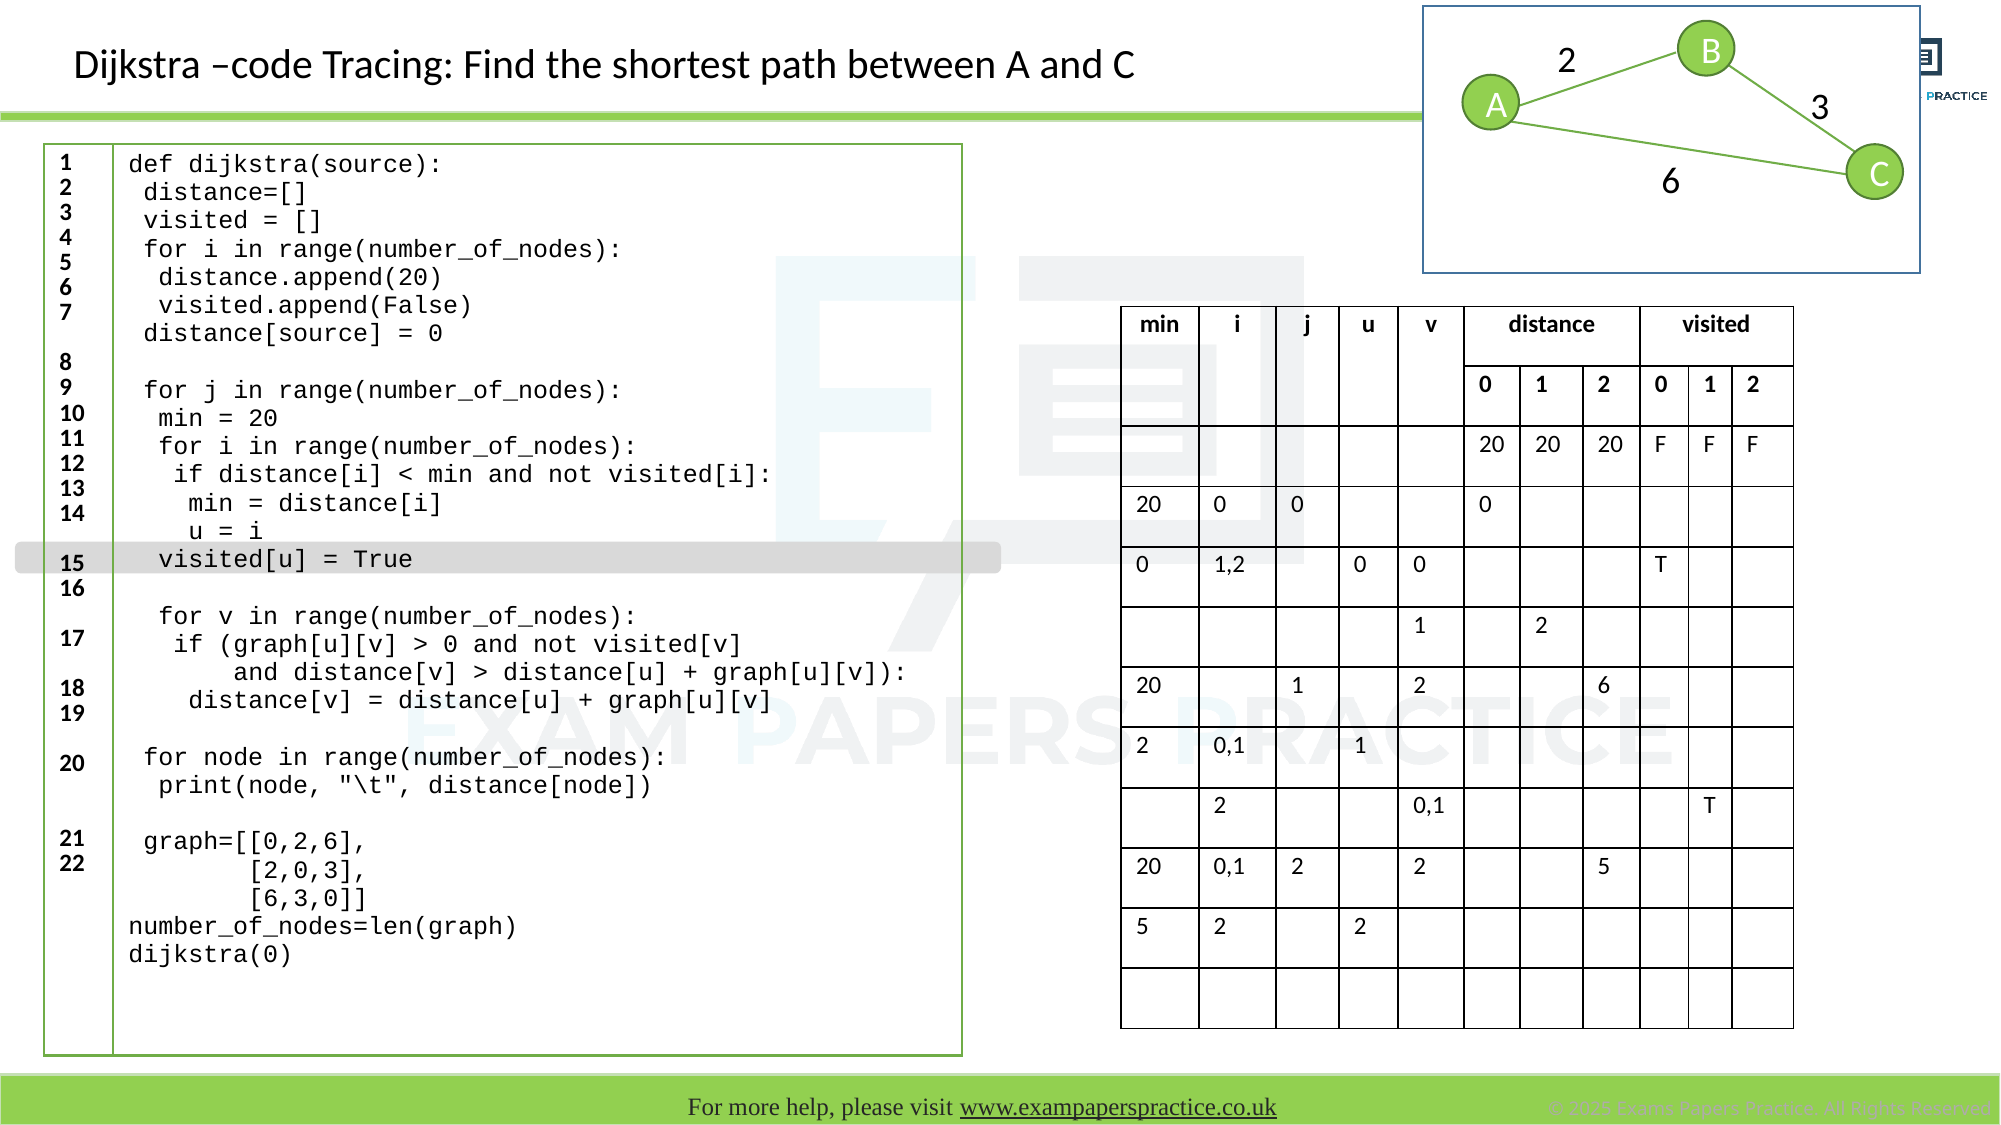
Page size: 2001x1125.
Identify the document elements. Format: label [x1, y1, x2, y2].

table_cell [1399, 849, 1463, 907]
table_cell [1584, 789, 1639, 847]
table_cell [1200, 969, 1275, 1028]
table_cell [1399, 548, 1463, 606]
table_cell [1340, 548, 1397, 606]
table_cell [1200, 728, 1275, 787]
table_cell [1399, 789, 1463, 847]
table_header [1399, 307, 1463, 425]
table_cell [1465, 668, 1519, 726]
table_cell [1521, 548, 1582, 606]
table_cell [1399, 608, 1463, 666]
table_cell [1733, 548, 1793, 606]
table_cell [1689, 728, 1731, 787]
text_box [14, 541, 43, 574]
table_cell [1340, 909, 1397, 967]
table_cell [1340, 849, 1397, 907]
table_cell [1733, 668, 1793, 726]
table_cell [1399, 668, 1463, 726]
table_header [1277, 307, 1338, 425]
table_cell [1584, 487, 1639, 546]
table_cell [1399, 427, 1463, 486]
table_cell [1641, 969, 1688, 1028]
table_cell [1122, 849, 1198, 907]
table_cell [1465, 849, 1519, 907]
table_header [45, 145, 112, 1054]
table_cell [1122, 608, 1198, 666]
table_cell [1733, 849, 1793, 907]
table_cell [1584, 427, 1639, 486]
table_cell [1689, 548, 1731, 606]
table_cell [1641, 789, 1688, 847]
table_cell [1584, 668, 1639, 726]
table_header [1200, 307, 1275, 425]
table_cell [1340, 427, 1397, 486]
table_header [114, 145, 961, 1054]
table_cell [1689, 849, 1731, 907]
table_cell [1465, 728, 1519, 787]
table_cell [1521, 849, 1582, 907]
table_cell [1521, 487, 1582, 546]
table_cell [1465, 909, 1519, 967]
table_cell [1689, 427, 1731, 486]
table_cell [1122, 909, 1198, 967]
text_box [963, 541, 1002, 574]
table_cell [1465, 487, 1519, 546]
table_header [1340, 307, 1397, 425]
table_header [1465, 307, 1639, 365]
table_cell [1689, 367, 1731, 425]
table_cell [1521, 427, 1582, 486]
table_cell [1465, 367, 1519, 425]
table_cell [1521, 789, 1582, 847]
table_cell [1277, 969, 1338, 1028]
table_cell [1641, 487, 1688, 546]
table_cell [1340, 789, 1397, 847]
table_cell [1641, 427, 1688, 486]
table_cell [1641, 367, 1688, 425]
table_cell [1641, 728, 1688, 787]
table_cell [1733, 608, 1793, 666]
table_cell [1465, 427, 1519, 486]
table_cell [1521, 608, 1582, 666]
table_cell [1399, 487, 1463, 546]
table_cell [1733, 789, 1793, 847]
table_cell [1200, 789, 1275, 847]
table_cell [1340, 728, 1397, 787]
table_cell [1340, 969, 1397, 1028]
table_cell [1277, 668, 1338, 726]
table_cell [1584, 548, 1639, 606]
table_cell [1200, 548, 1275, 606]
table_cell [1200, 849, 1275, 907]
table_cell [1521, 909, 1582, 967]
table_cell [1733, 728, 1793, 787]
table_cell [1340, 608, 1397, 666]
table_cell [1277, 909, 1338, 967]
text_box [58, 29, 1152, 94]
table_cell [1689, 608, 1731, 666]
table_cell [1277, 849, 1338, 907]
table_cell [1277, 728, 1338, 787]
table_cell [1733, 909, 1793, 967]
table_cell [1399, 909, 1463, 967]
table_cell [1584, 728, 1639, 787]
table_cell [1733, 427, 1793, 486]
table_cell [1122, 969, 1198, 1028]
table_cell [1277, 608, 1338, 666]
table_cell [1521, 969, 1582, 1028]
table_cell [1733, 487, 1793, 546]
table_cell [1584, 367, 1639, 425]
table_cell [1584, 608, 1639, 666]
table_cell [1277, 789, 1338, 847]
table_cell [1689, 487, 1731, 546]
table_cell [1399, 969, 1463, 1028]
table_cell [1521, 668, 1582, 726]
table_cell [1521, 367, 1582, 425]
table_cell [1689, 789, 1731, 847]
table_cell [1200, 909, 1275, 967]
table_cell [1584, 909, 1639, 967]
table_cell [1689, 969, 1731, 1028]
table_cell [1584, 969, 1639, 1028]
table_cell [1122, 487, 1198, 546]
table_cell [1733, 367, 1793, 425]
text_box [1422, 5, 1921, 274]
table_cell [1465, 608, 1519, 666]
table_cell [1277, 548, 1338, 606]
table_cell [1733, 969, 1793, 1028]
table_cell [1465, 548, 1519, 606]
table_cell [1122, 427, 1198, 486]
table_cell [1200, 608, 1275, 666]
table_cell [1122, 789, 1198, 847]
table_cell [1641, 608, 1688, 666]
table_cell [1641, 668, 1688, 726]
table_cell [1641, 548, 1688, 606]
table_cell [1122, 728, 1198, 787]
table_cell [1399, 728, 1463, 787]
table_cell [1521, 728, 1582, 787]
table_cell [1277, 487, 1338, 546]
table_header [1122, 307, 1198, 425]
table_cell [1584, 849, 1639, 907]
table_cell [1641, 909, 1688, 967]
table_cell [1122, 548, 1198, 606]
table_cell [1200, 487, 1275, 546]
table_cell [1200, 427, 1275, 486]
table_cell [1641, 849, 1688, 907]
table_cell [1340, 668, 1397, 726]
table_cell [1465, 789, 1519, 847]
table_cell [1689, 909, 1731, 967]
table_cell [1277, 427, 1338, 486]
table_cell [1200, 668, 1275, 726]
table_cell [1465, 969, 1519, 1028]
table_cell [1689, 668, 1731, 726]
table_cell [1122, 668, 1198, 726]
table_header [1641, 307, 1793, 365]
table_cell [1340, 487, 1397, 546]
